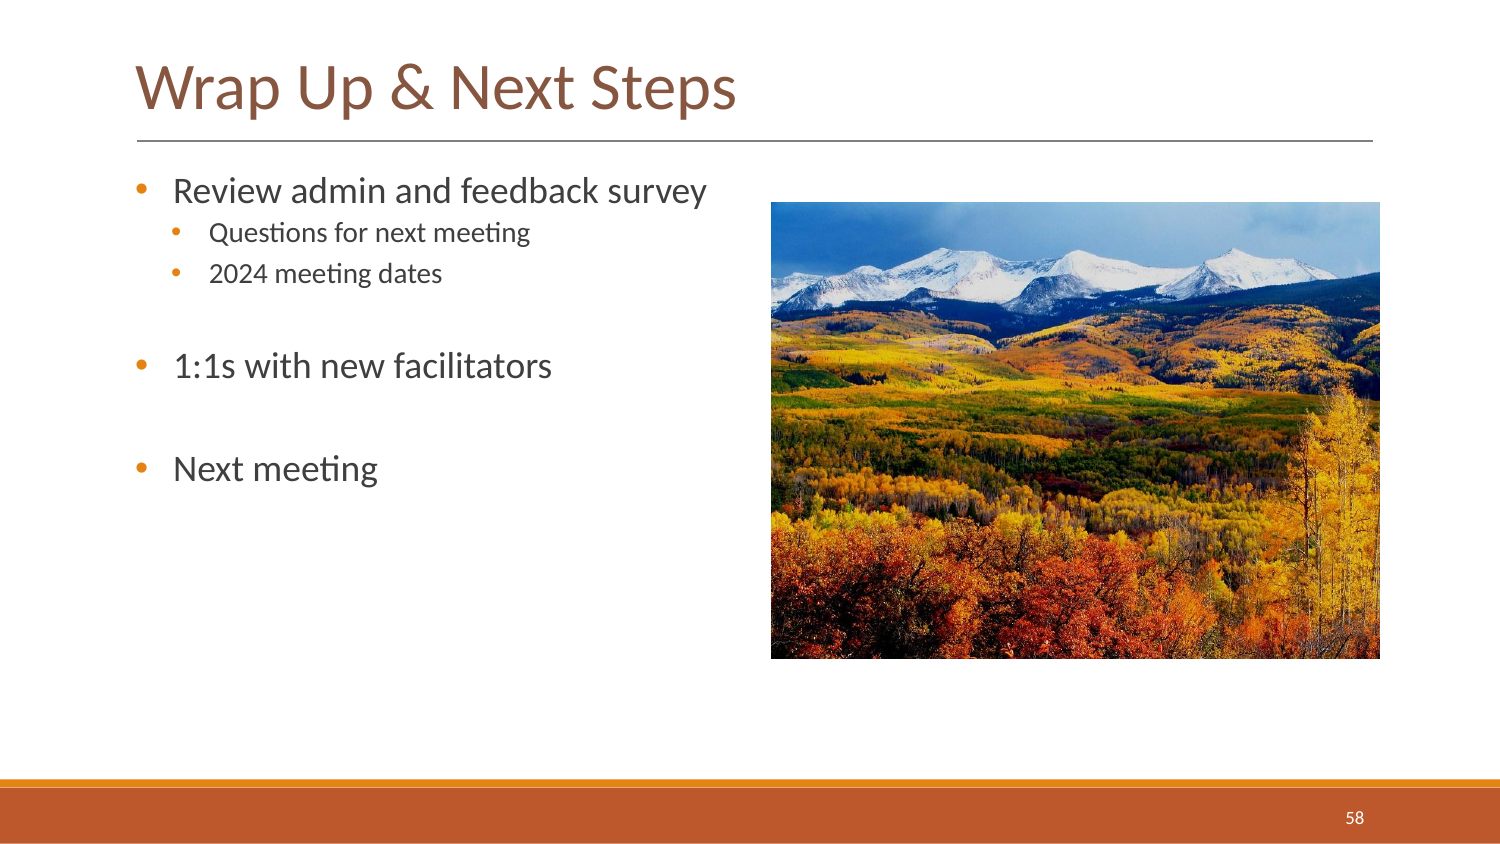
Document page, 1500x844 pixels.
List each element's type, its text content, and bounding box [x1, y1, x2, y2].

slide_number 58 [1218, 794, 1380, 840]
list Review admin and feedback survey Questions for next meeting 2024 meeting dates 1:1s with new facilitators Next meeting [135, 163, 1373, 723]
title Wrap Up & Next Steps [135, 35, 1373, 131]
picture [771, 202, 1380, 659]
